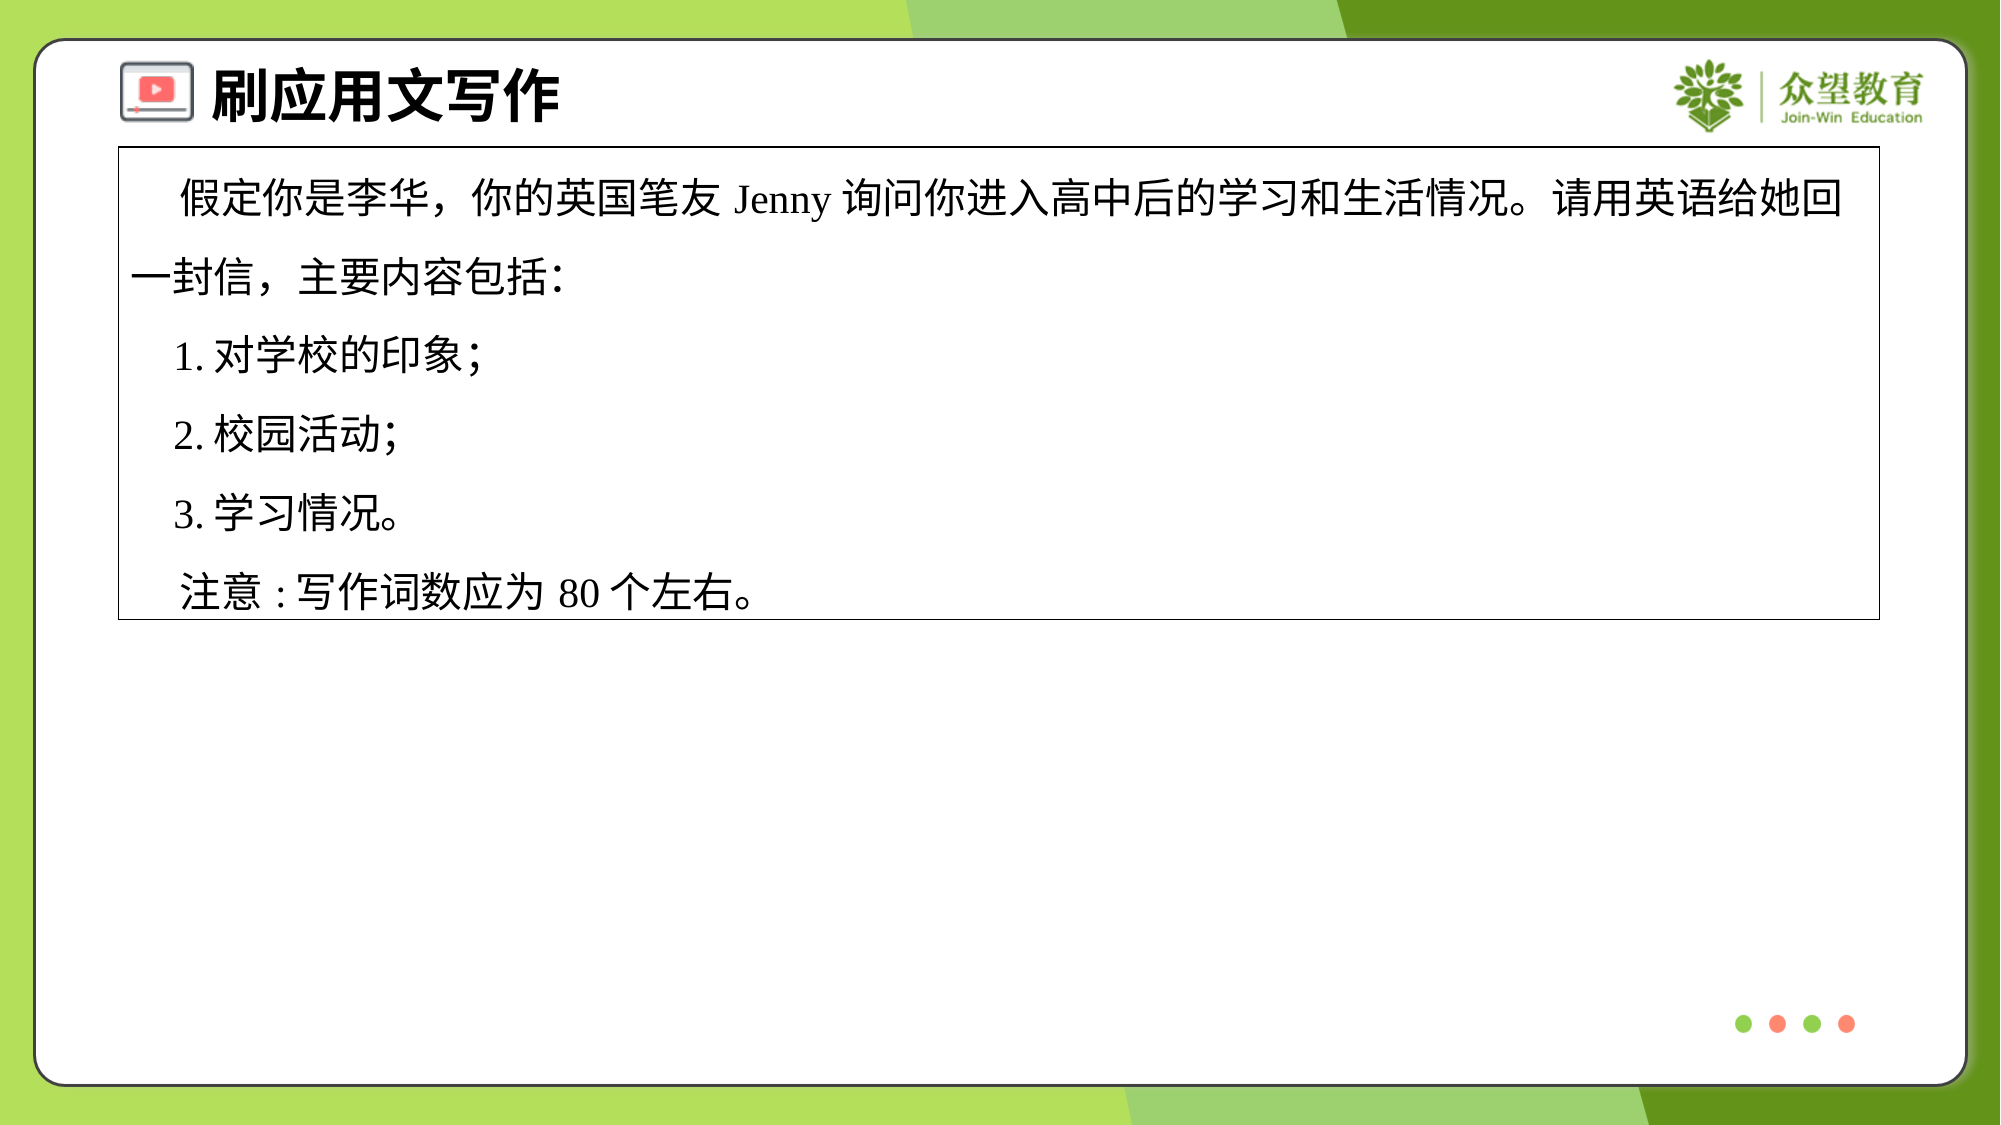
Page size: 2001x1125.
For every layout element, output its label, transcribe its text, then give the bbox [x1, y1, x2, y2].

table_header 假定你是李华，你的英国笔友Jenny询问你进入高中后的学习和生活情况。请用英语给她回一封信，主要内容包括： 1.对学校的印象； 2.校园活动； 3.学习情况。 注意:写作词数应为80个左右。 [119, 148, 1879, 619]
picture [0, 0, 2000, 1125]
